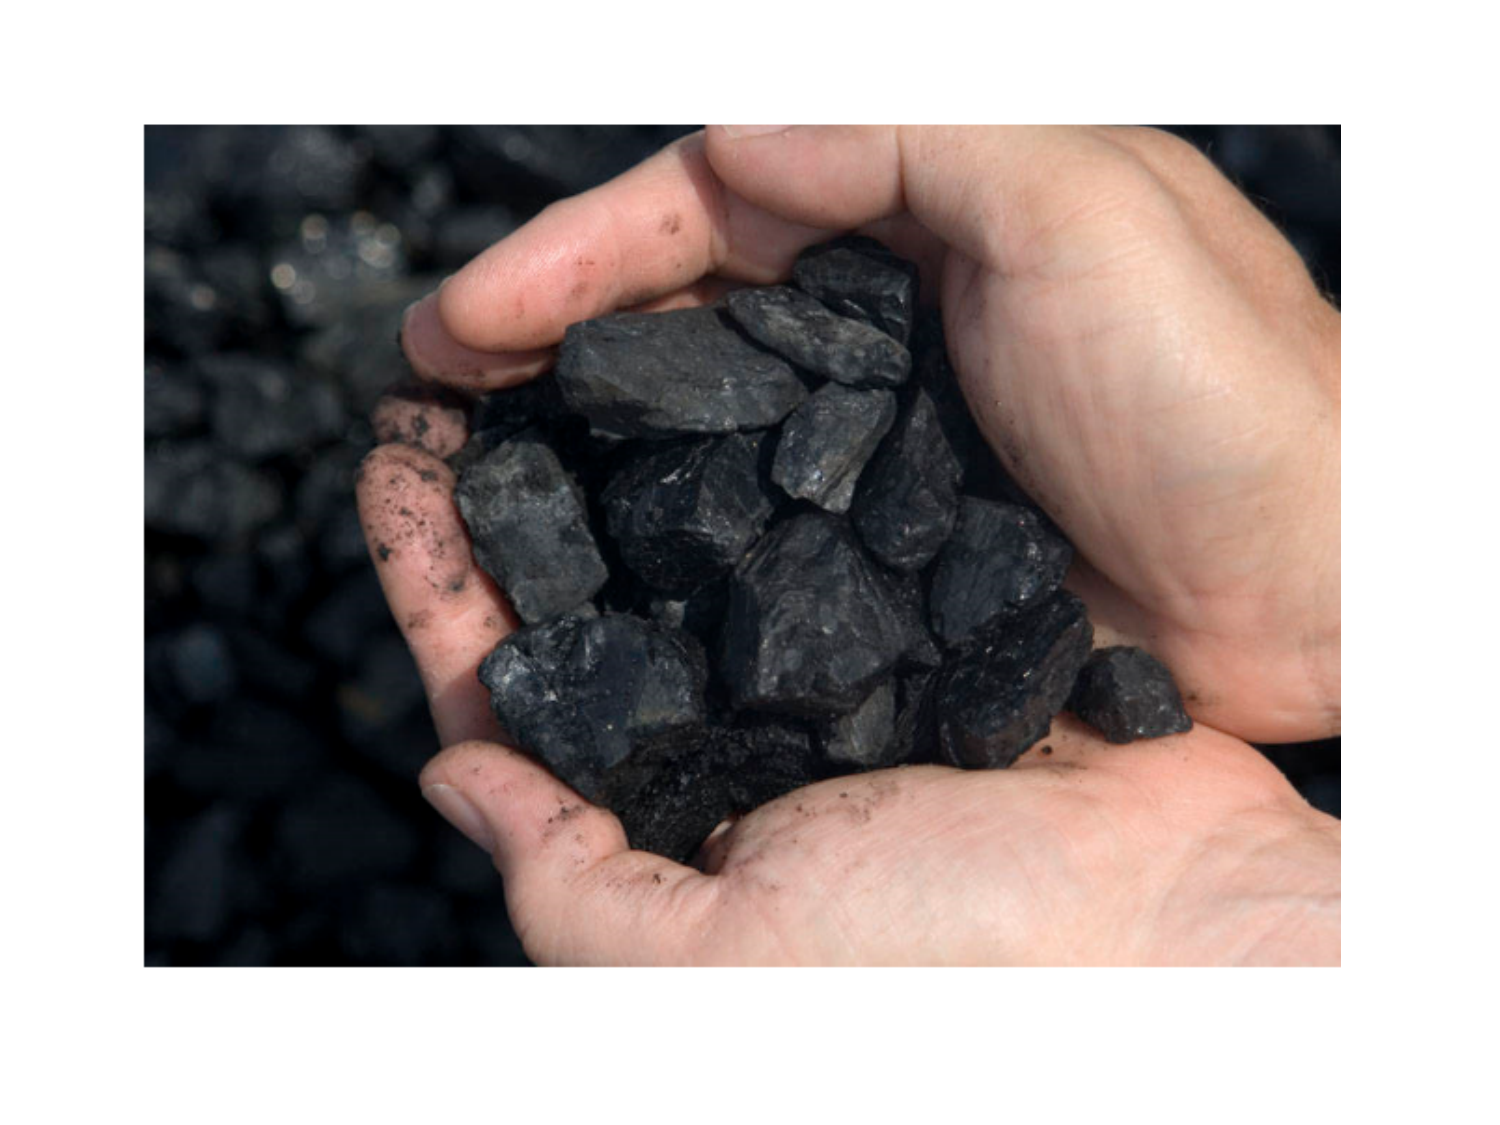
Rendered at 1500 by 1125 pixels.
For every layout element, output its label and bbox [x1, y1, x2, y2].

picture [137, 112, 1342, 976]
